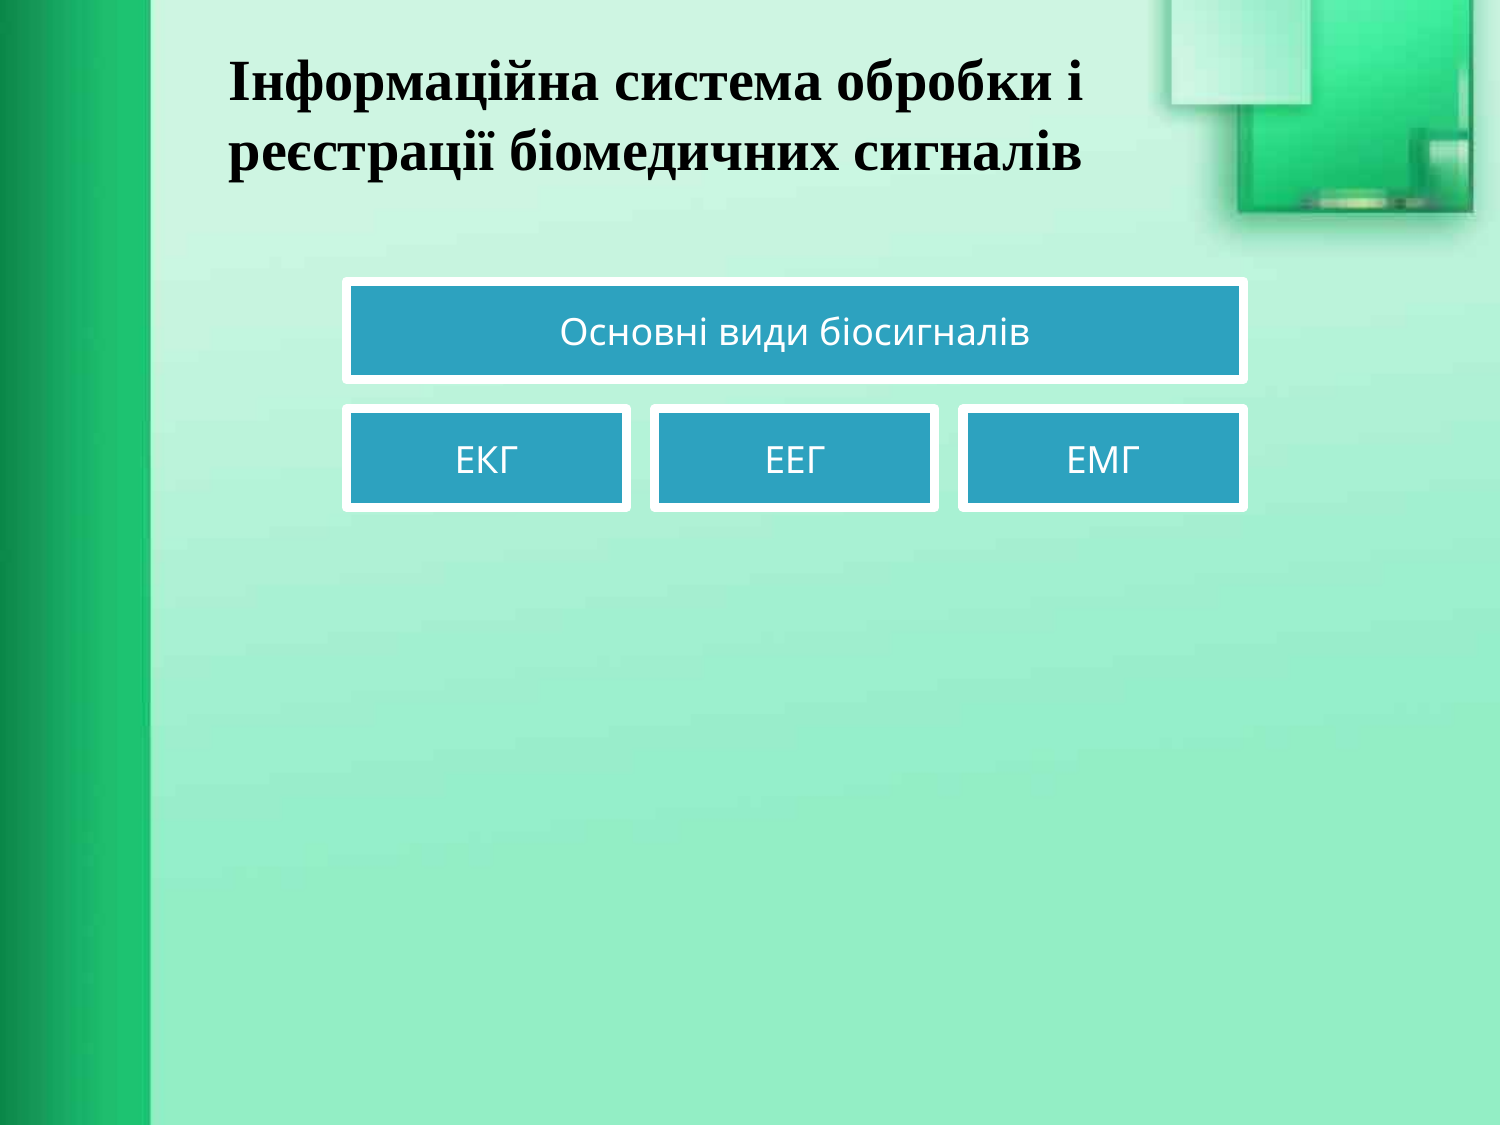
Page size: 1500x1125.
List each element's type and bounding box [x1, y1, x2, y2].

picture [0, 0, 1500, 1125]
text_box [234, 280, 1356, 891]
